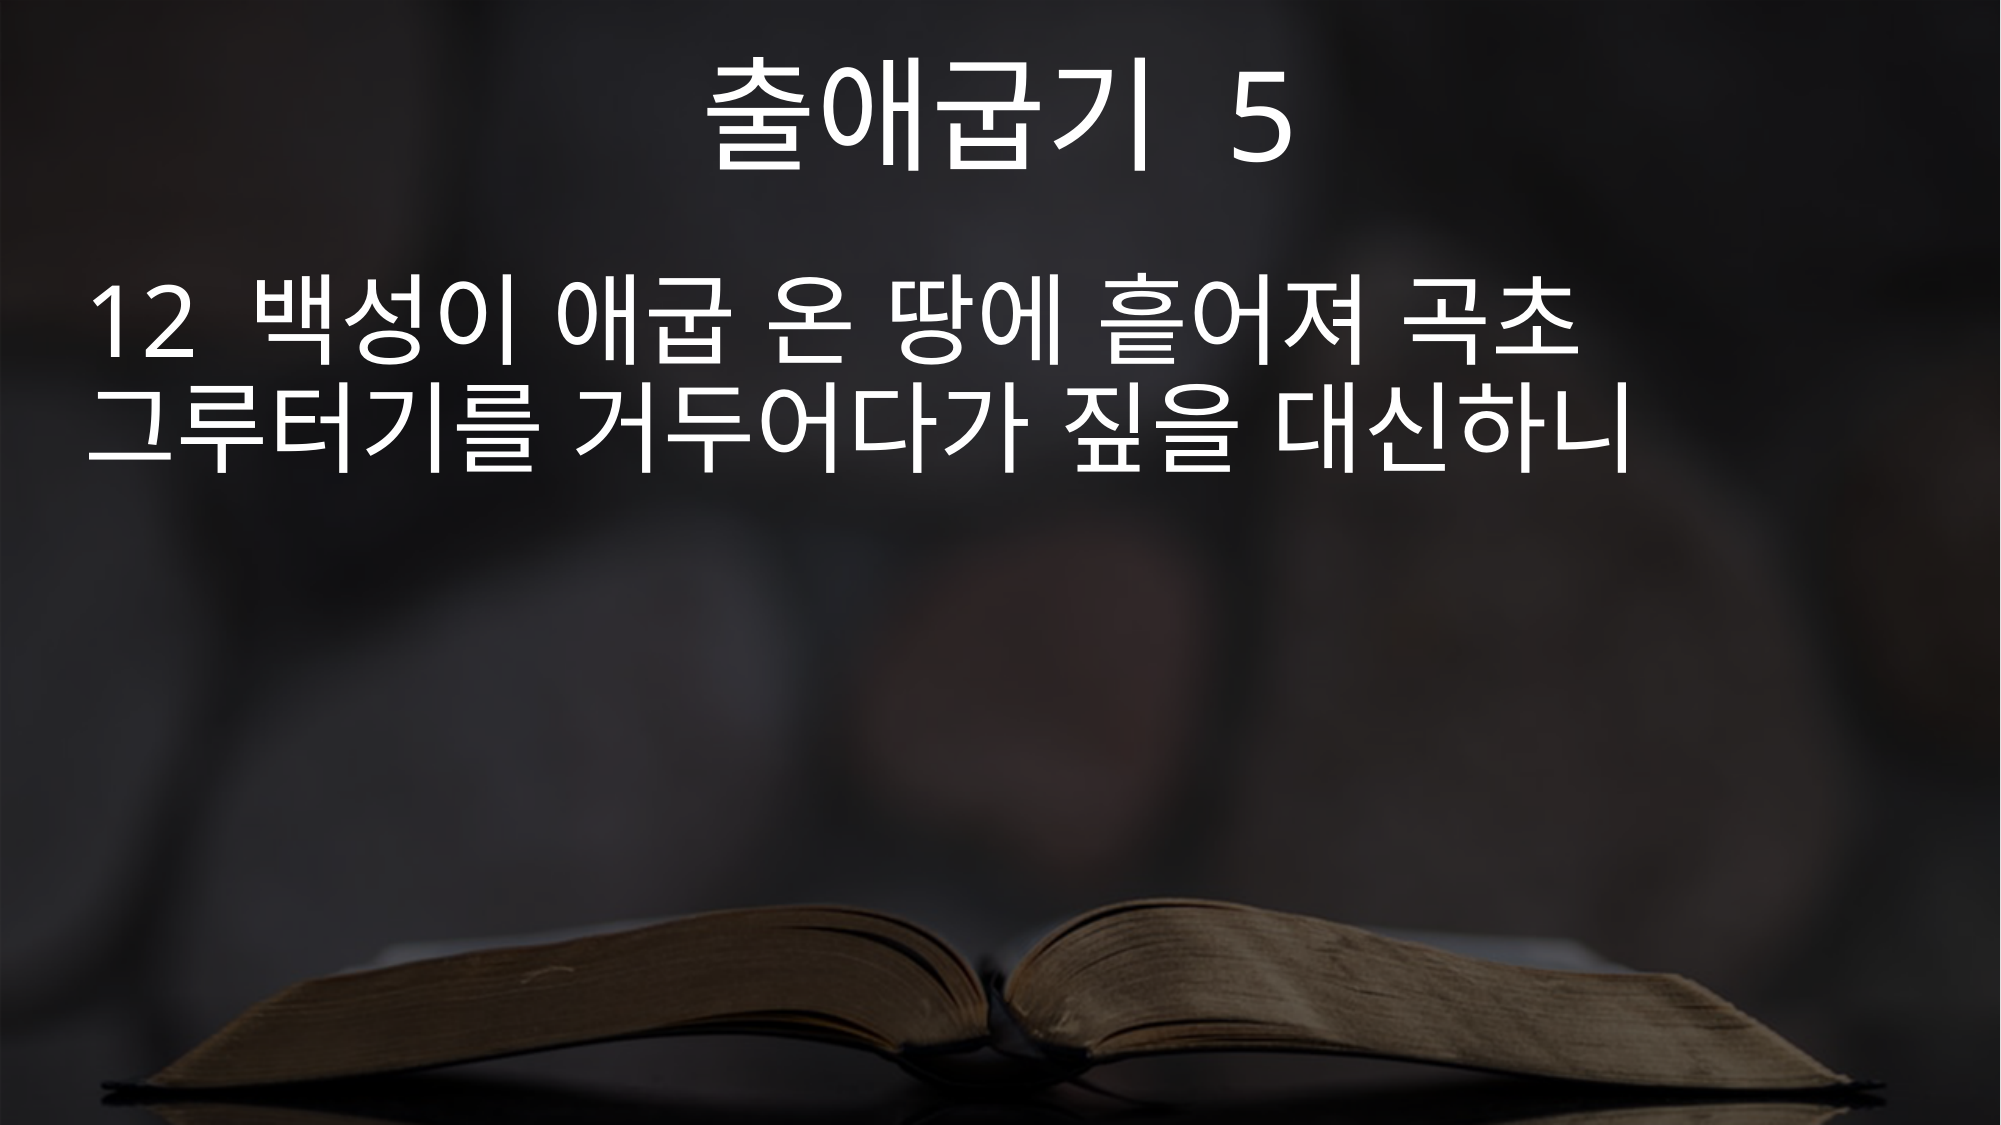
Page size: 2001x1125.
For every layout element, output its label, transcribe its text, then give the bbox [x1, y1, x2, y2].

footer 출애굽기 5 [0, 32, 2000, 192]
list 12 백성이 애굽 온 땅에 흩어져 곡초 그루터기를 거두어다가 짚을 대신하니 [69, 263, 1953, 423]
picture [0, 0, 2001, 1125]
